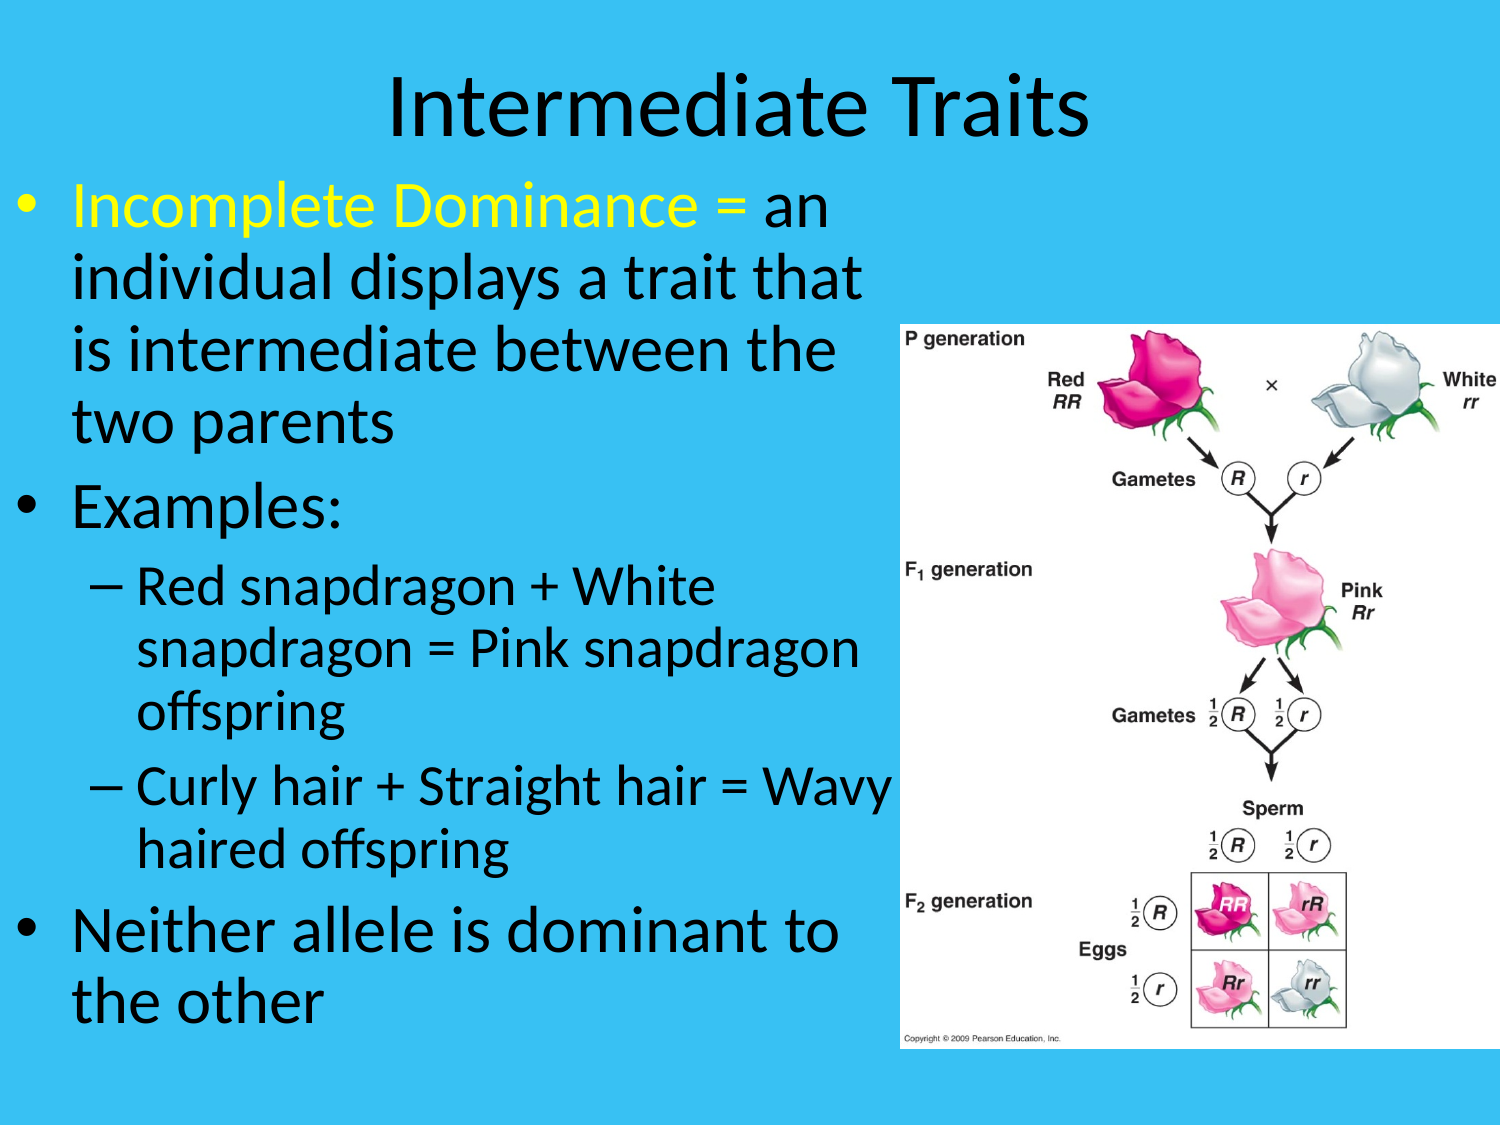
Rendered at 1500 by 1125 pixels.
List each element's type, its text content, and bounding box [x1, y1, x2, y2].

title Intermediate Traits [0, 0, 1500, 200]
picture [900, 324, 1500, 1049]
list Incomplete Dominance = an individual displays a trait that is intermediate between the two parents Examples: Red snapdragon + White snapdragon = Pink snapdragon offspring Curly hair + Straight hair = Wavy haired offspring Neither allele is dominant to the other [0, 162, 913, 1125]
